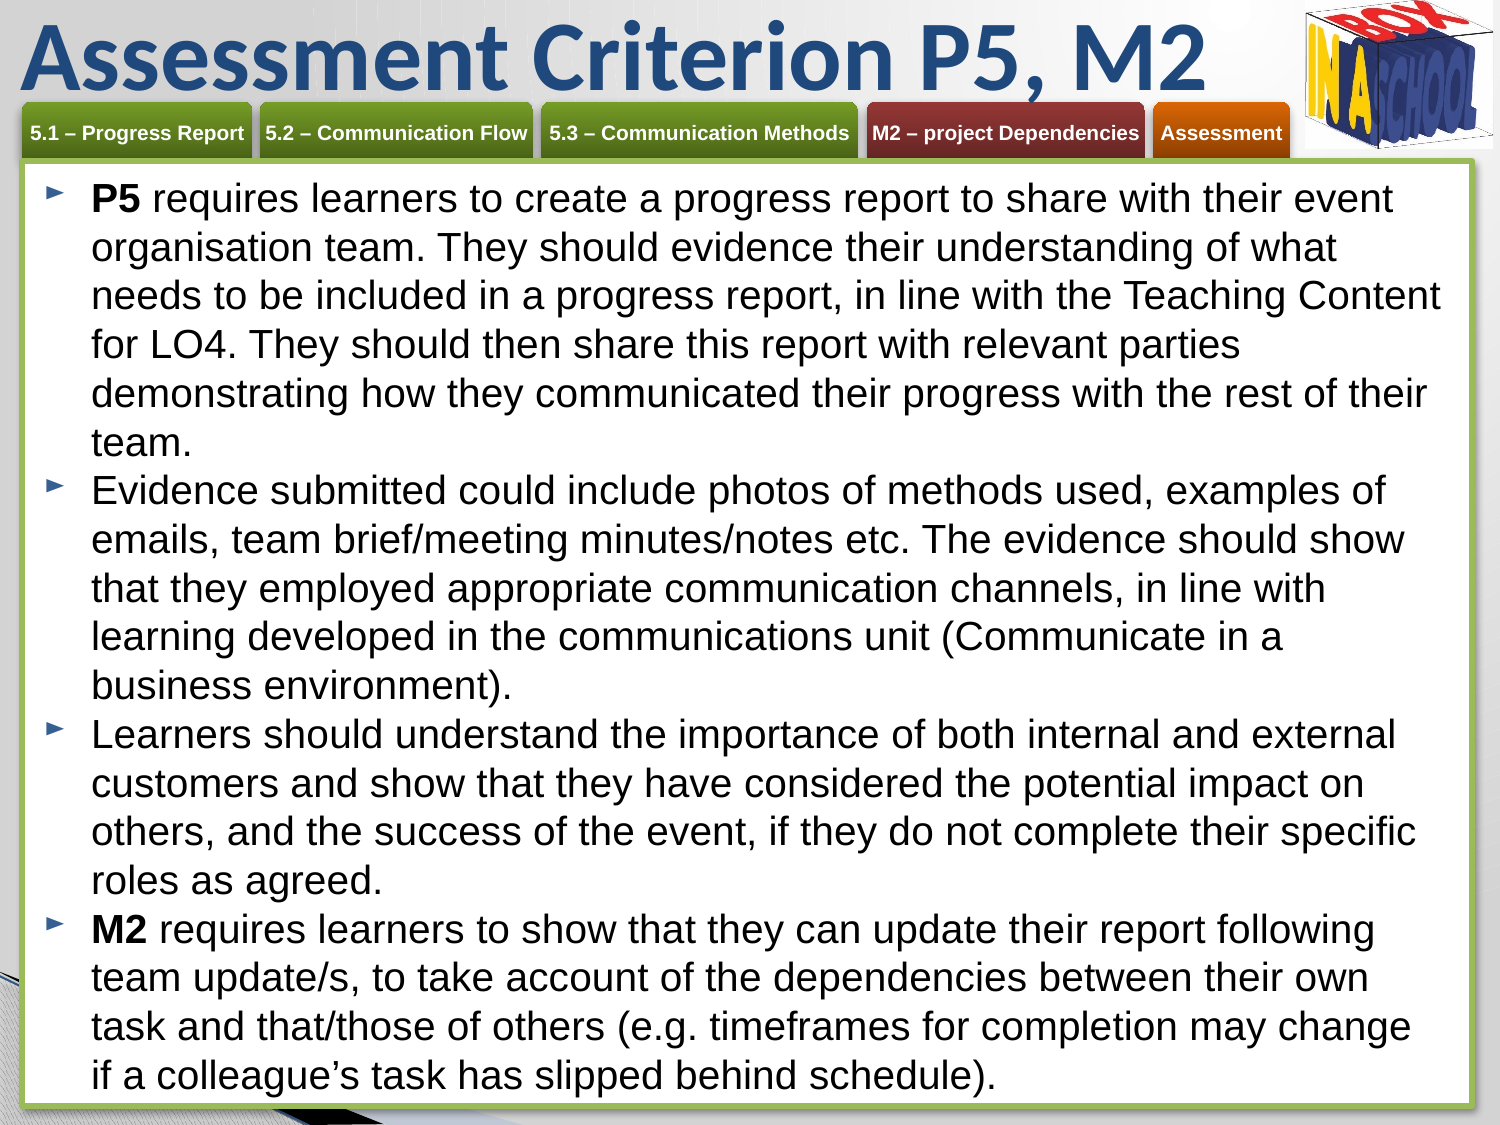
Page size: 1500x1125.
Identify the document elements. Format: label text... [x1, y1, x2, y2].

text_box P5 requires learners to create a progress report to share with their event organisation team. They should evidence their understanding of what needs to be included in a progress report, in line with the Teaching Content for LO4. They should then share this report with relevant parties demonstrating how they communicated their progress with the rest of their team. Evidence submitted could include photos of methods used, examples of emails, team brief/meeting minutes/notes etc. The evidence should show that they employed appropriate communication channels, in line with learning developed in the communications unit (Communicate in a business environment). Learners should understand the importance of both internal and external customers and show that they have considered the potential impact on others, and the success of the event, if they do not complete their specific roles as agreed. M2 requires learners to show that they can update their report following team update/s, to take account of the dependencies between their own task and that/those of others (e.g. timeframes for completion may change if a colleague’s task has slipped behind schedule). [29, 164, 1459, 1105]
text_box Assessment Criterion P5, M2 [5, 0, 1270, 102]
picture [281, 1114, 303, 1125]
picture [1305, 0, 1494, 149]
